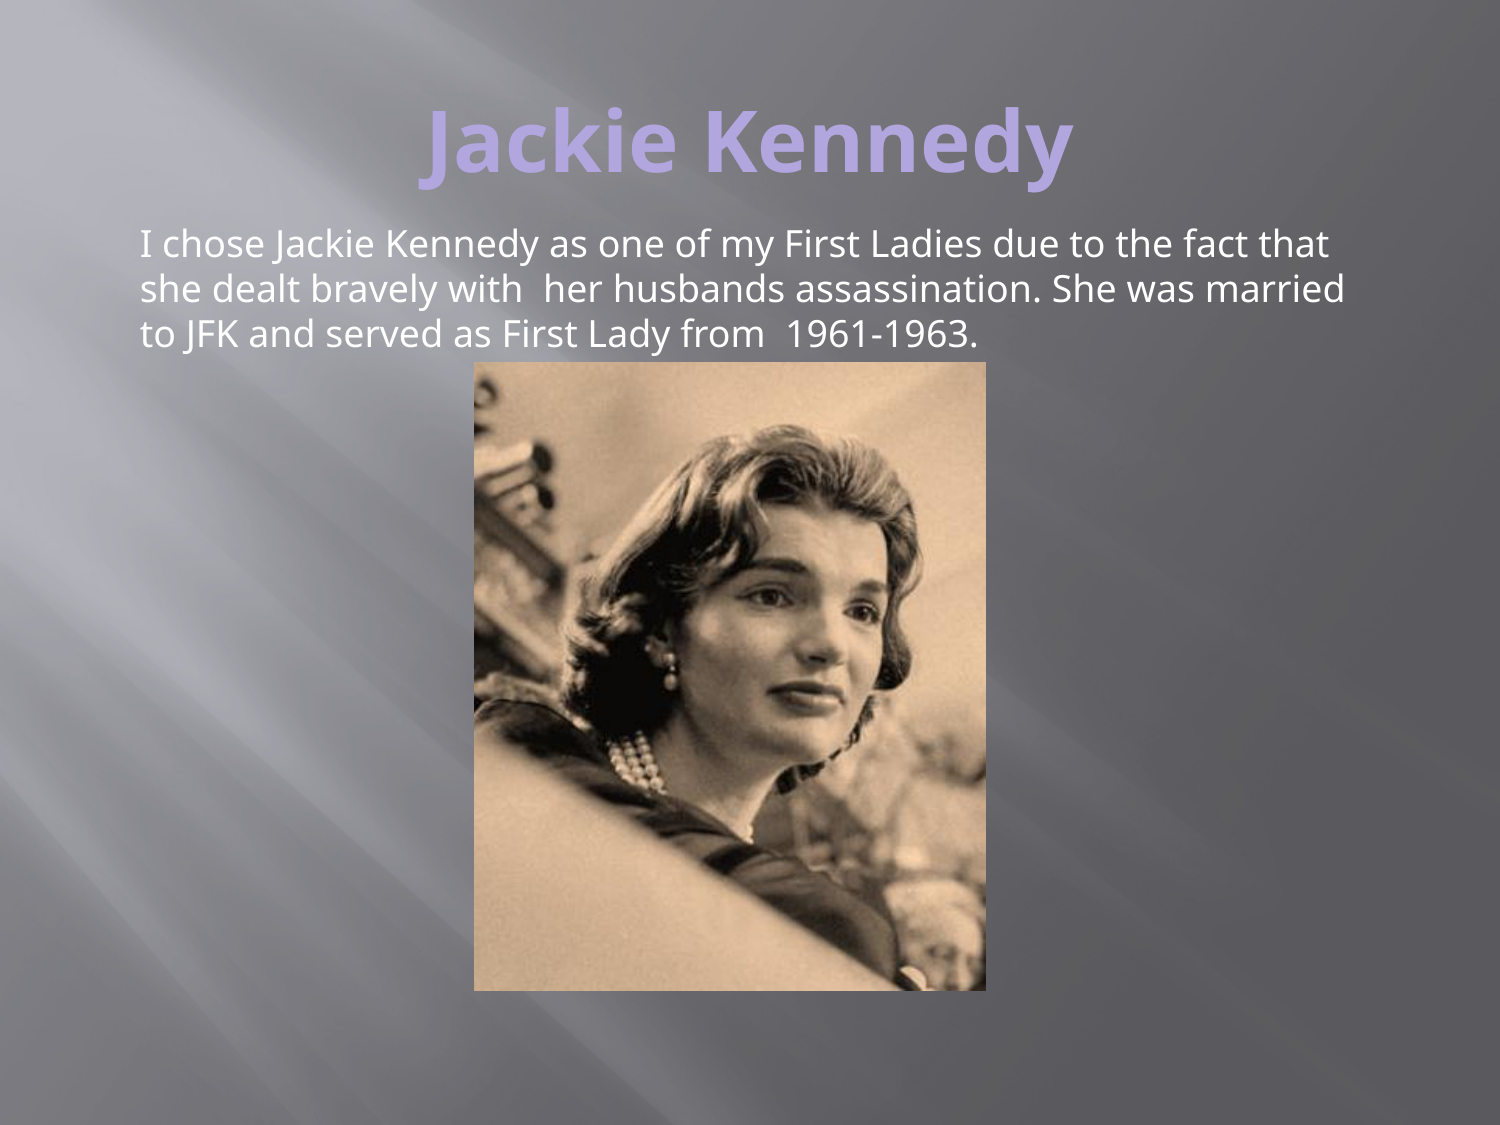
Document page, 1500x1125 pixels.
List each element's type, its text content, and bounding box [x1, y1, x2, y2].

picture [474, 362, 987, 991]
text_box I chose Jackie Kennedy as one of my First Ladies due to the fact that she dealt bravely with her husbands assassination. She was married to JFK and served as First Lady from 1961-1963. [124, 212, 1388, 363]
title Jackie Kennedy [75, 45, 1425, 233]
